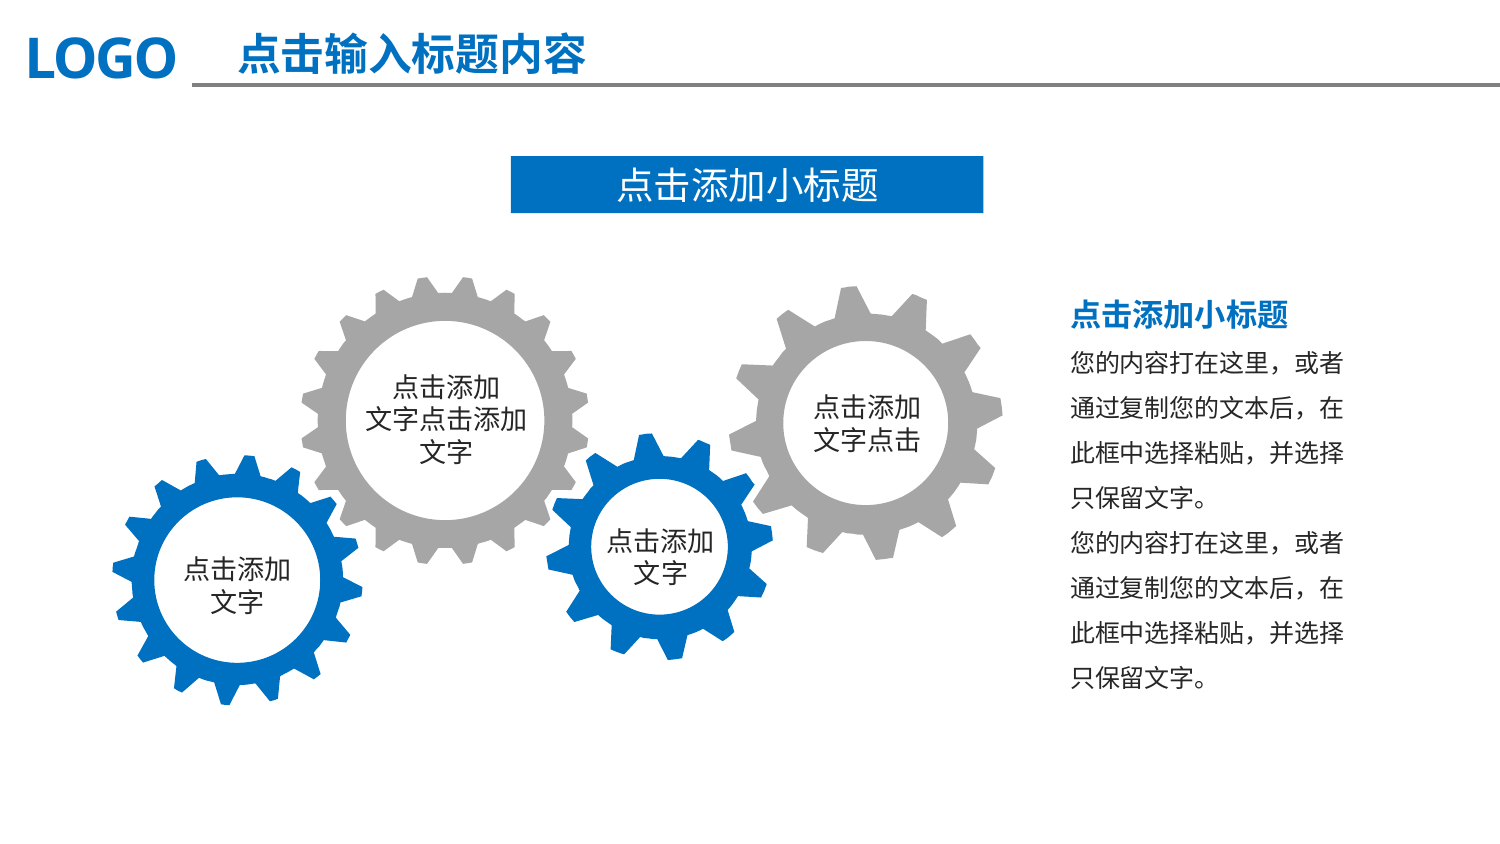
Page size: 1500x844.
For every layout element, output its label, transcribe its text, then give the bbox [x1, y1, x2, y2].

text_box 点击添加 文字 [592, 518, 727, 595]
text_box 点击添加小标题 [509, 154, 985, 215]
text_box [728, 286, 1003, 560]
text_box [546, 433, 773, 661]
text_box 点击添加 文字点击添加 文字 [348, 364, 544, 474]
text_box 点击添加 文字 [168, 547, 307, 624]
text_box [301, 277, 589, 564]
text_box 点击添加小标题 您的内容打在这里，或者通过复制您的文本后，在此框中选择粘贴，并选择只保留文字。 您的内容打在这里，或者通过复制您的文本后，在此框中选择粘贴，并选择只保留文字。 [1058, 271, 1378, 698]
text_box 点击添加 文字点击 [784, 385, 948, 462]
text_box 点击输入标题内容 [209, 20, 615, 85]
text_box [112, 455, 363, 706]
